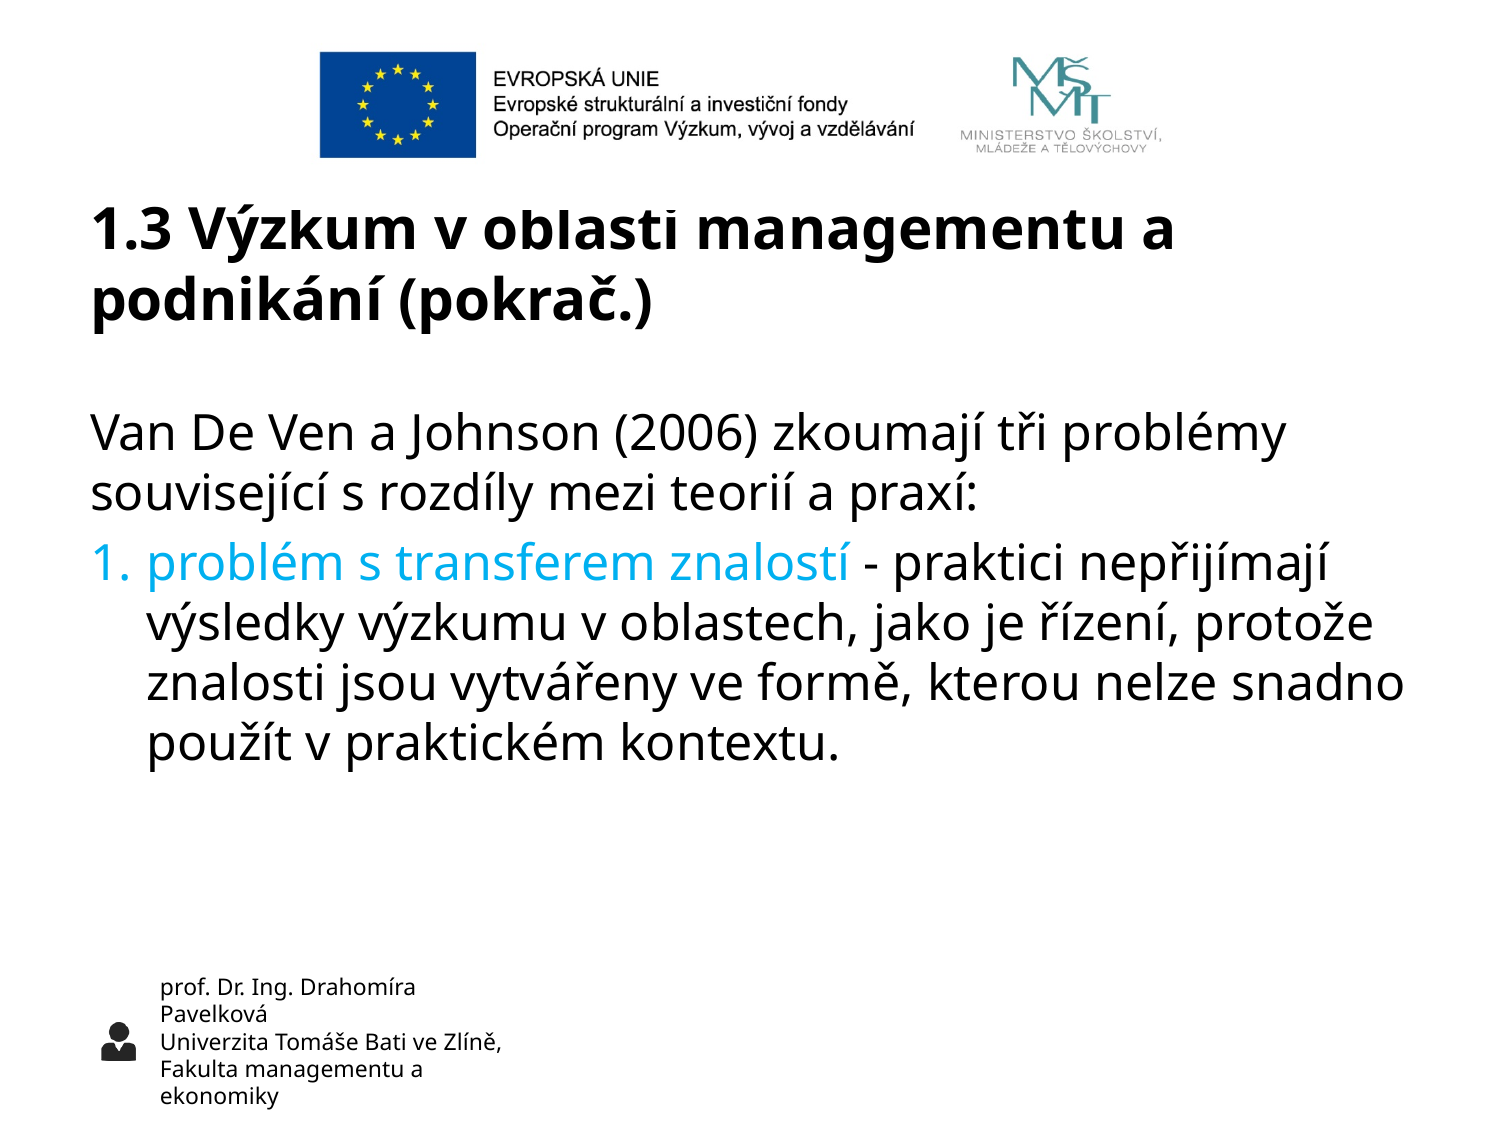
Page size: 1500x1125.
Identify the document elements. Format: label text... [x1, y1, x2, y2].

list Van De Ven a Johnson (2006) zkoumají tři problémy související s rozdíly mezi teorií a praxí: problém s transferem znalostí - praktici nepřijímají výsledky výzkumu v oblastech, jako je řízení, protože znalosti jsou vytvářeny ve formě, kterou nelze snadno použít v praktickém kontextu. [75, 338, 1425, 906]
title 1.3 Výzkum v oblasti managementu a podnikání (pokrač.) [75, 185, 1425, 338]
picture [267, 0, 1213, 210]
picture [101, 1021, 136, 1062]
footer prof. Dr. Ing. Drahomíra Pavelková Univerzita Tomáše Bati ve Zlíně, Fakulta managementu a ekonomiky [145, 999, 526, 1083]
